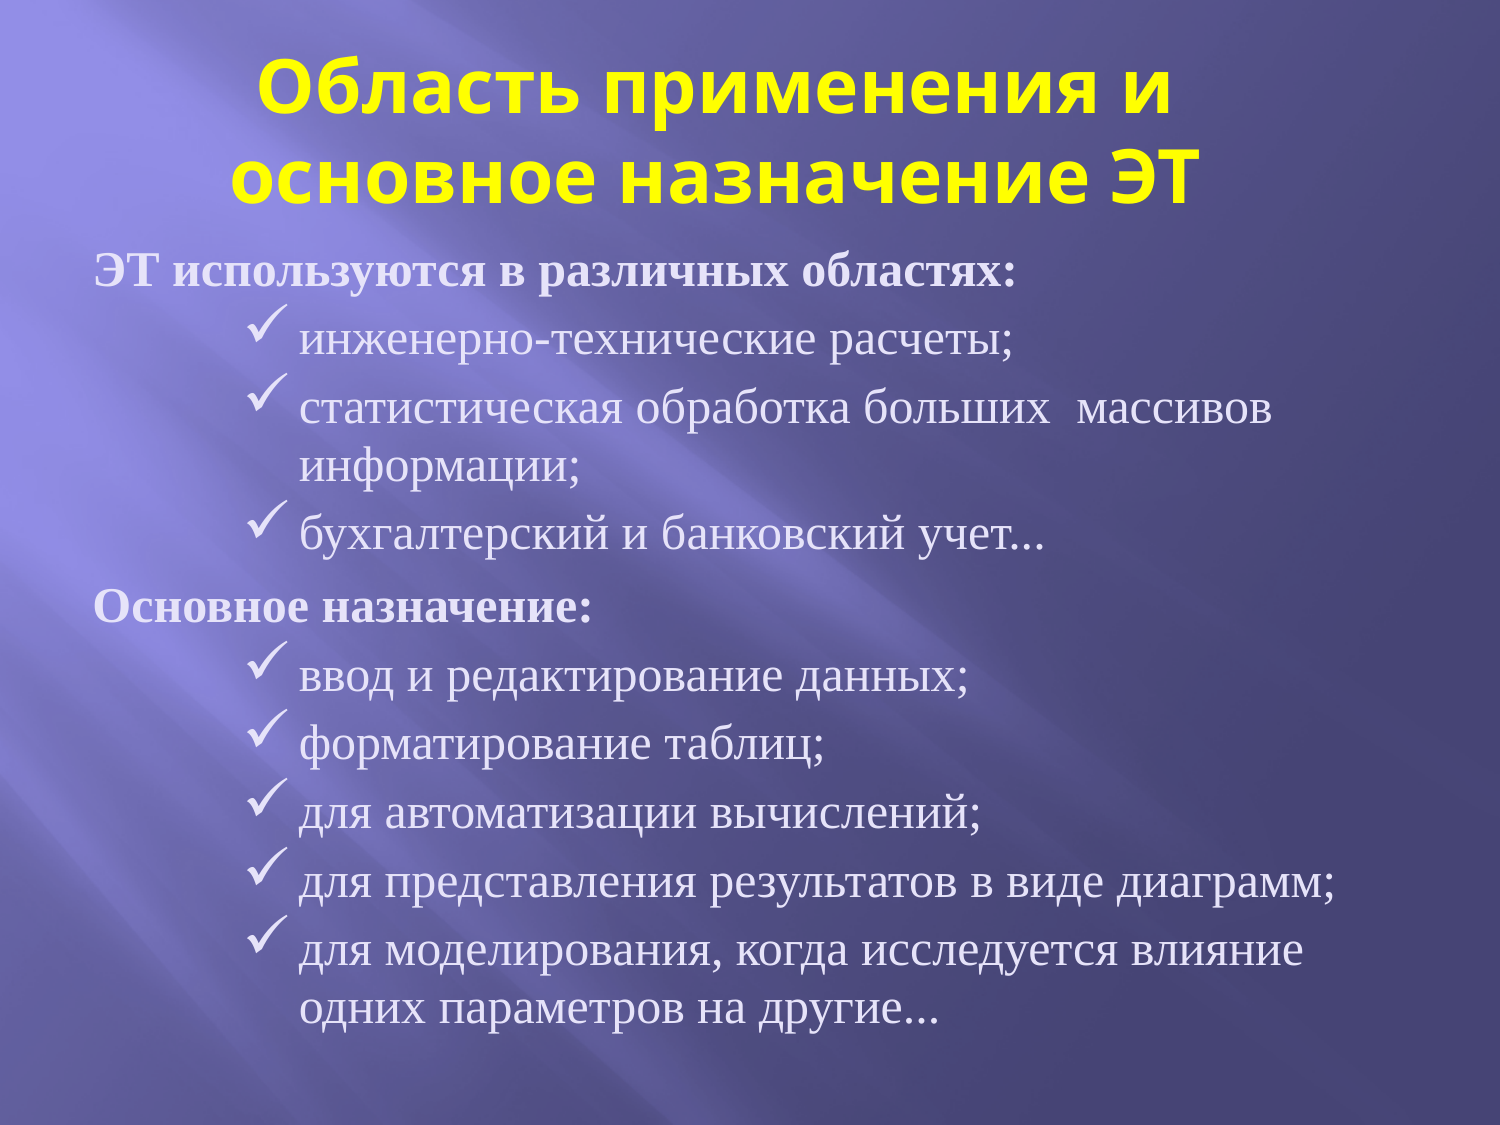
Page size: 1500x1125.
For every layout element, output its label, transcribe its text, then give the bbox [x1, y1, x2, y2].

text_box Область применения и основное назначение ЭТ [77, 30, 1354, 306]
text_box ЭТ используются в различных областях: инженерно-технические расчеты; статистическая обработка больших массивов информации; бухгалтерский и банковский учет... Основное назначение: ввод и редактирование данных; форматирование таблиц; для автоматизации вычислений; для представления результатов в виде диаграмм; для моделирования, когда исследуется влияние одних параметров на другие... [77, 231, 1436, 1047]
